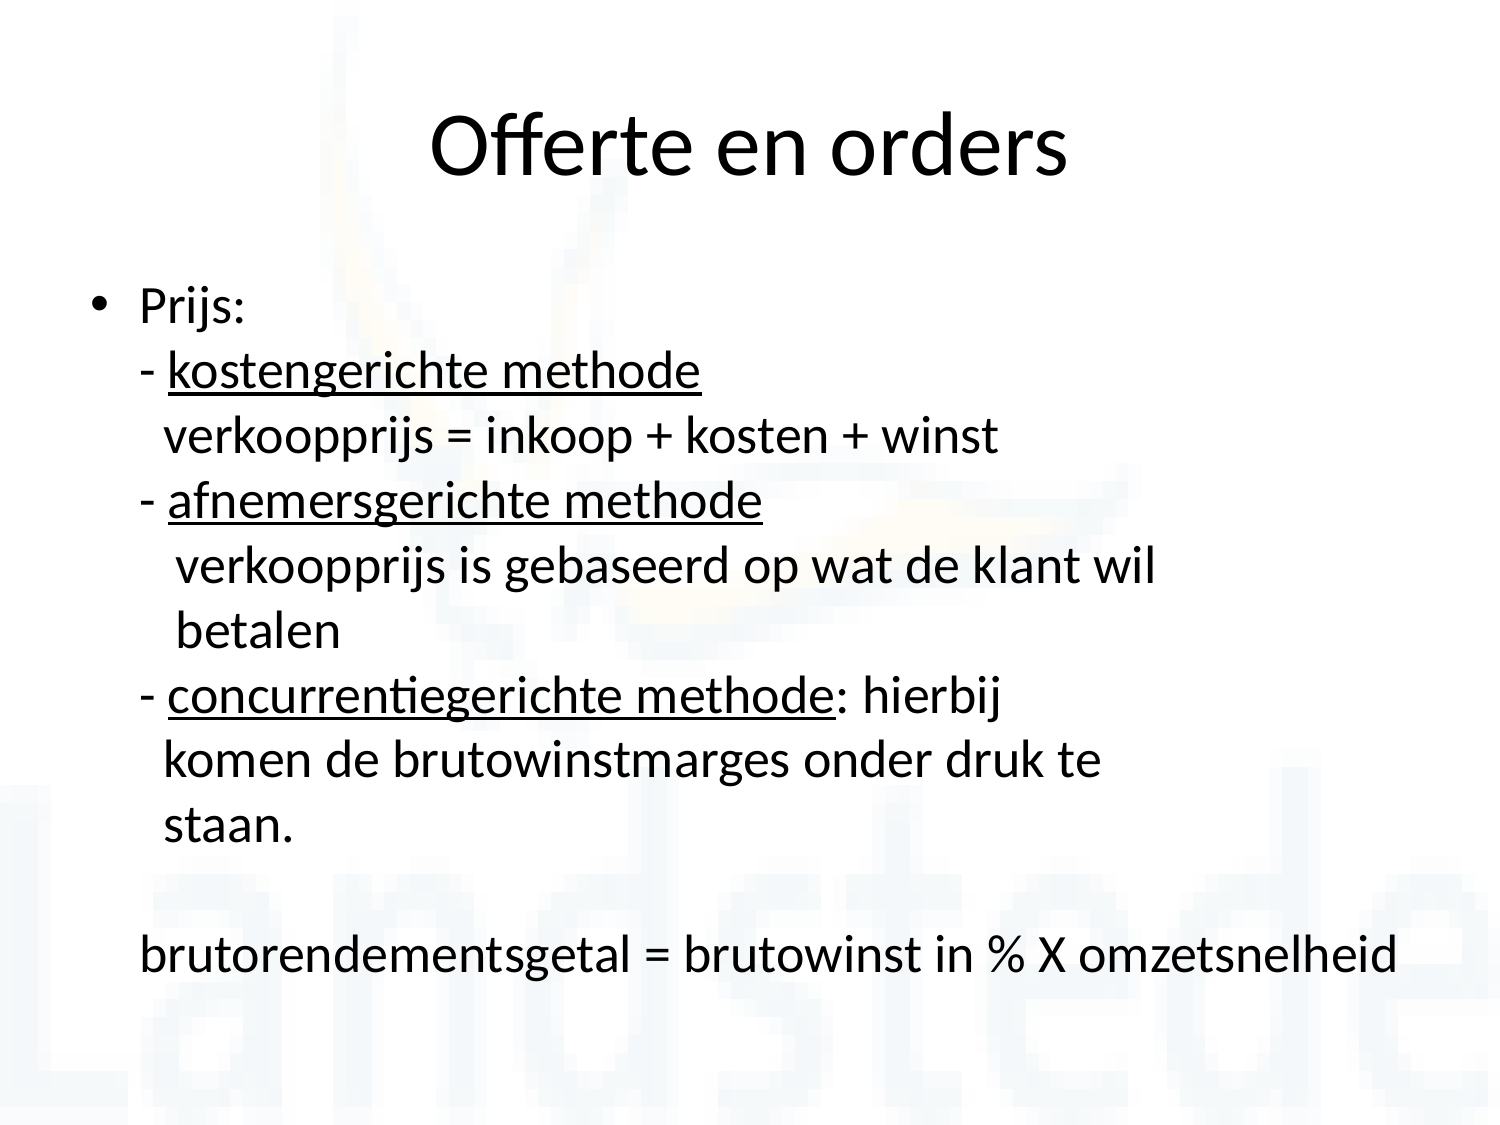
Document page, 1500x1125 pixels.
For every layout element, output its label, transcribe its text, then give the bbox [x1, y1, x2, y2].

list Prijs: - kostengerichte methode verkoopprijs = inkoop + kosten + winst - afnemersgerichte methode verkoopprijs is gebaseerd op wat de klant wil betalen - concurrentiegerichte methode: hierbij komen de brutowinstmarges onder druk te staan. brutorendementsgetal = brutowinst in % X omzetsnelheid [75, 262, 1425, 1005]
title Offerte en orders [75, 45, 1425, 233]
